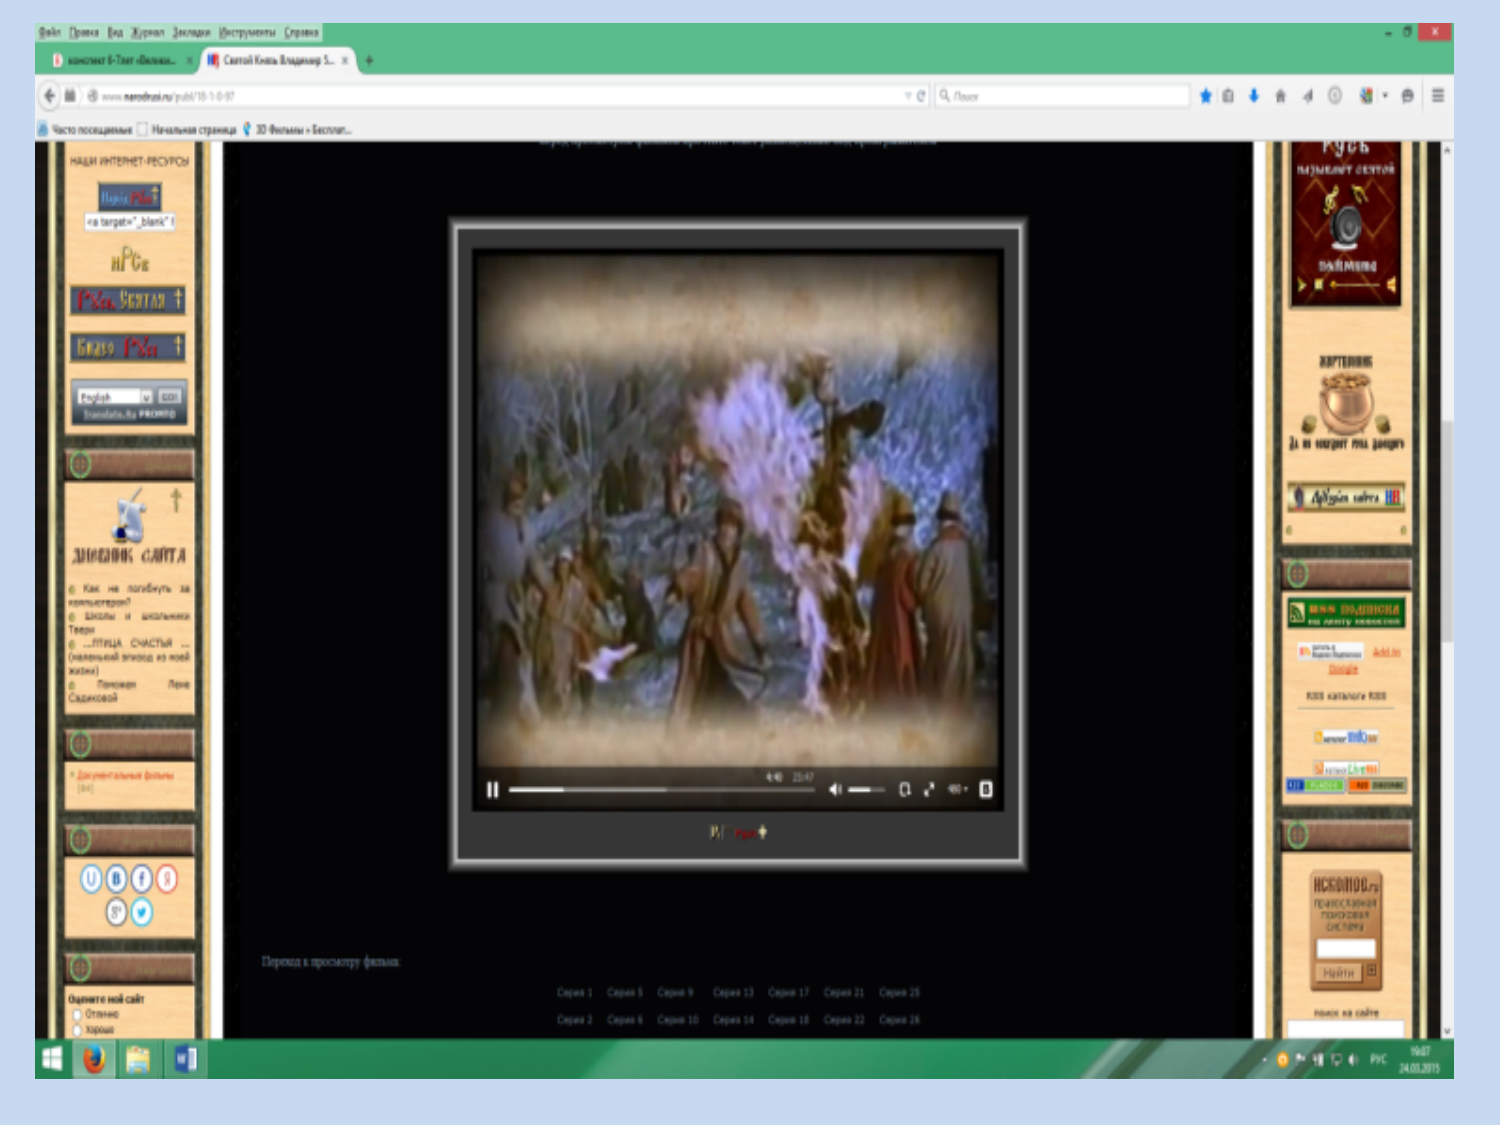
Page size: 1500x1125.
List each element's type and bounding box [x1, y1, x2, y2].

list [34, 23, 1454, 1079]
